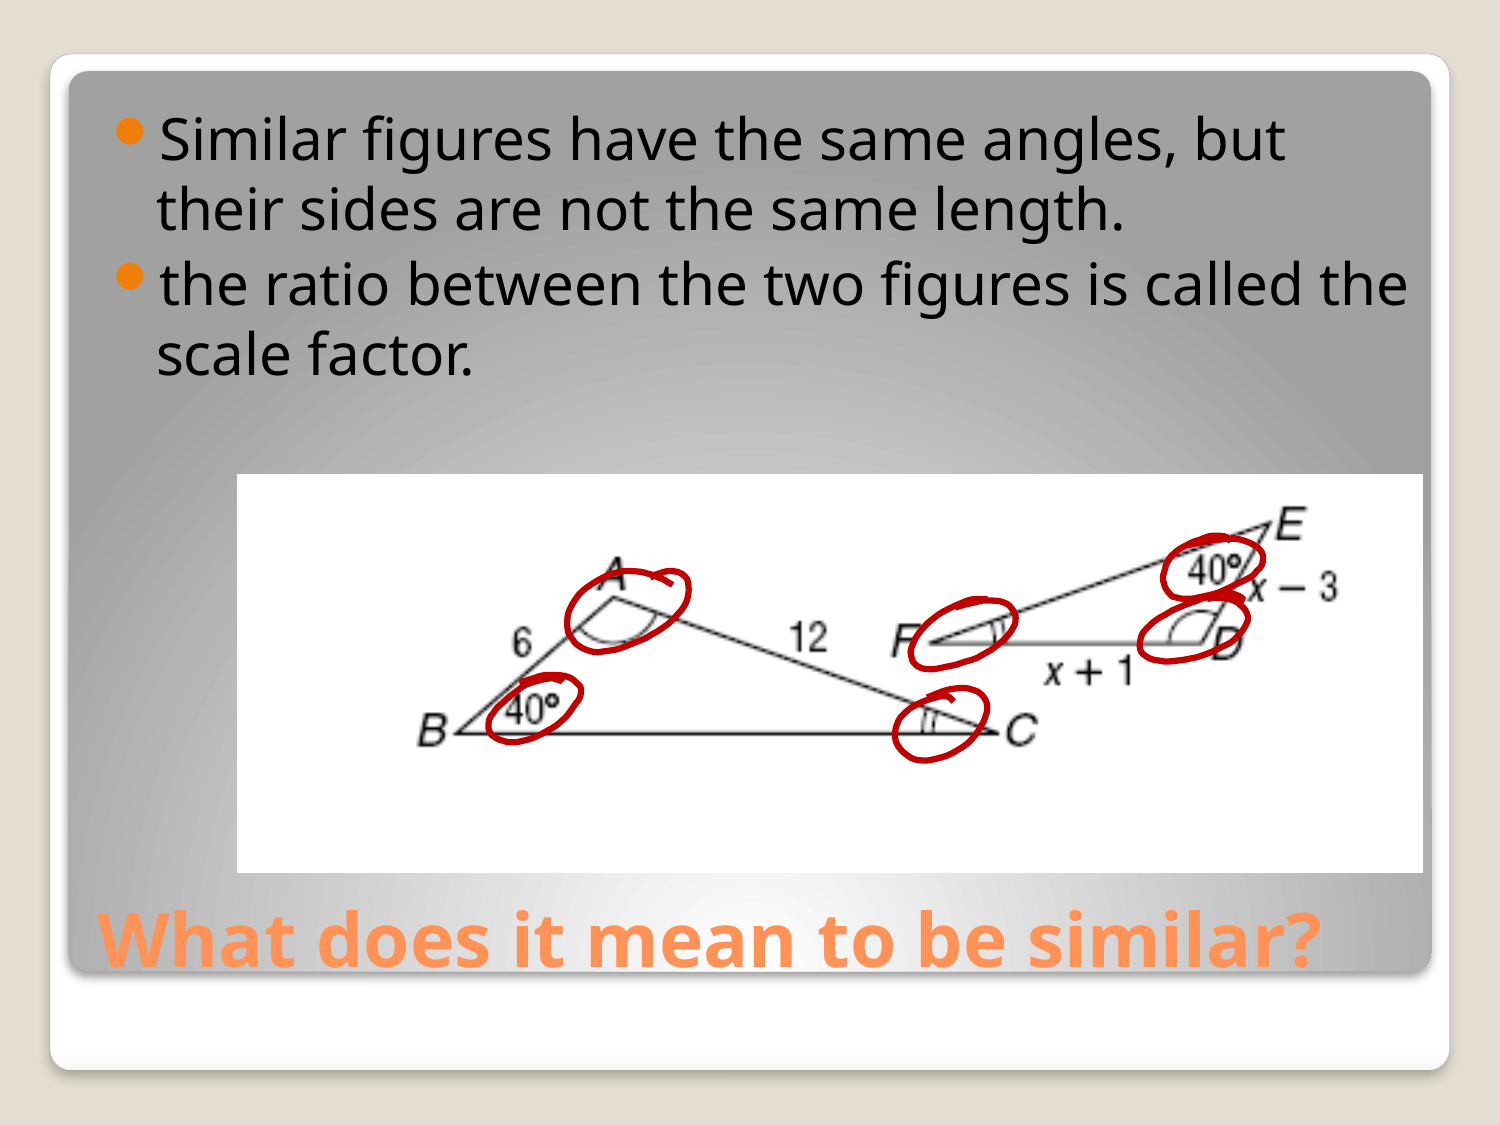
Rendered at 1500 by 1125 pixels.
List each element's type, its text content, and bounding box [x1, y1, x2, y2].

title What does it mean to be similar? [82, 817, 1425, 990]
list Similar figures have the same angles, but their sides are not the same length. the ratio between the two figures is called the scale factor. [82, 86, 1425, 774]
picture [237, 474, 1423, 873]
